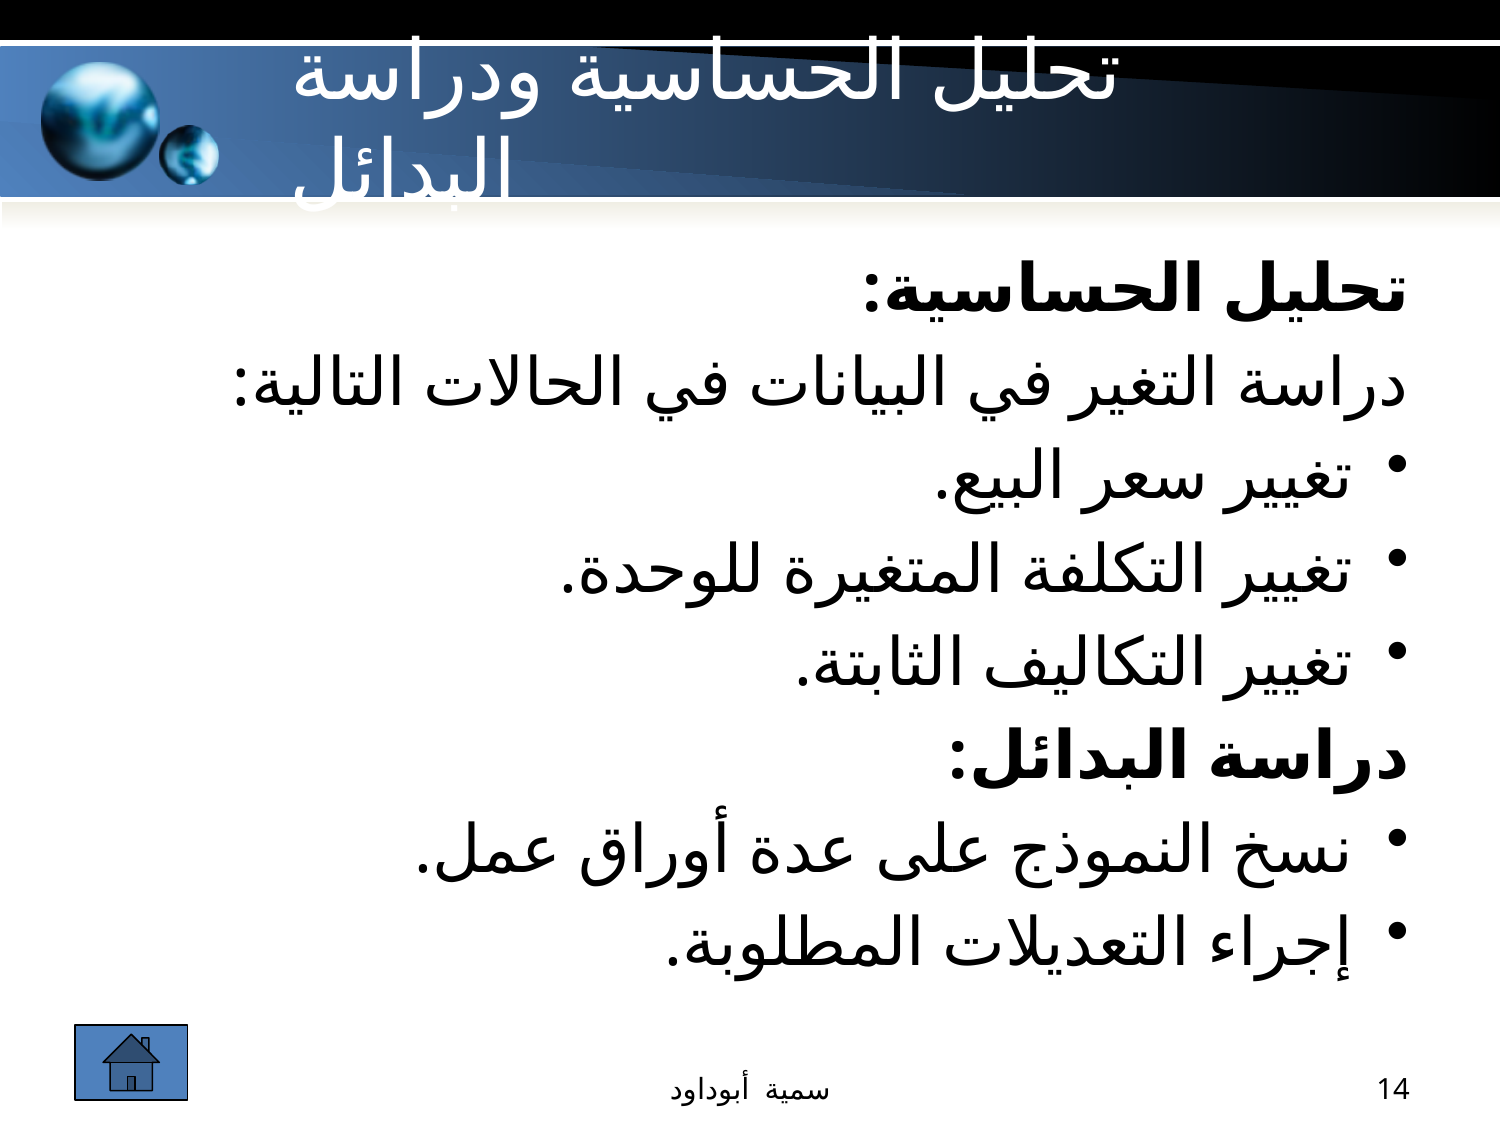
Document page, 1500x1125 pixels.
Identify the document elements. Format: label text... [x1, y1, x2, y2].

title تحليل الحساسية ودراسة البدائل [274, 44, 1363, 188]
list تحليل الحساسية: دراسة التغير في البيانات في الحالات التالية: تغيير سعر البيع. تغيير التكلفة المتغيرة للوحدة. تغيير التكاليف الثابتة. دراسة البدائل: نسخ النموذج على عدة أوراق عمل. إجراء التعديلات المطلوبة. [74, 237, 1426, 1050]
footer سمية أبوداود [512, 1062, 988, 1103]
slide_number 14 [1074, 1062, 1426, 1103]
picture [41, 62, 219, 185]
text_box [75, 1024, 188, 1100]
